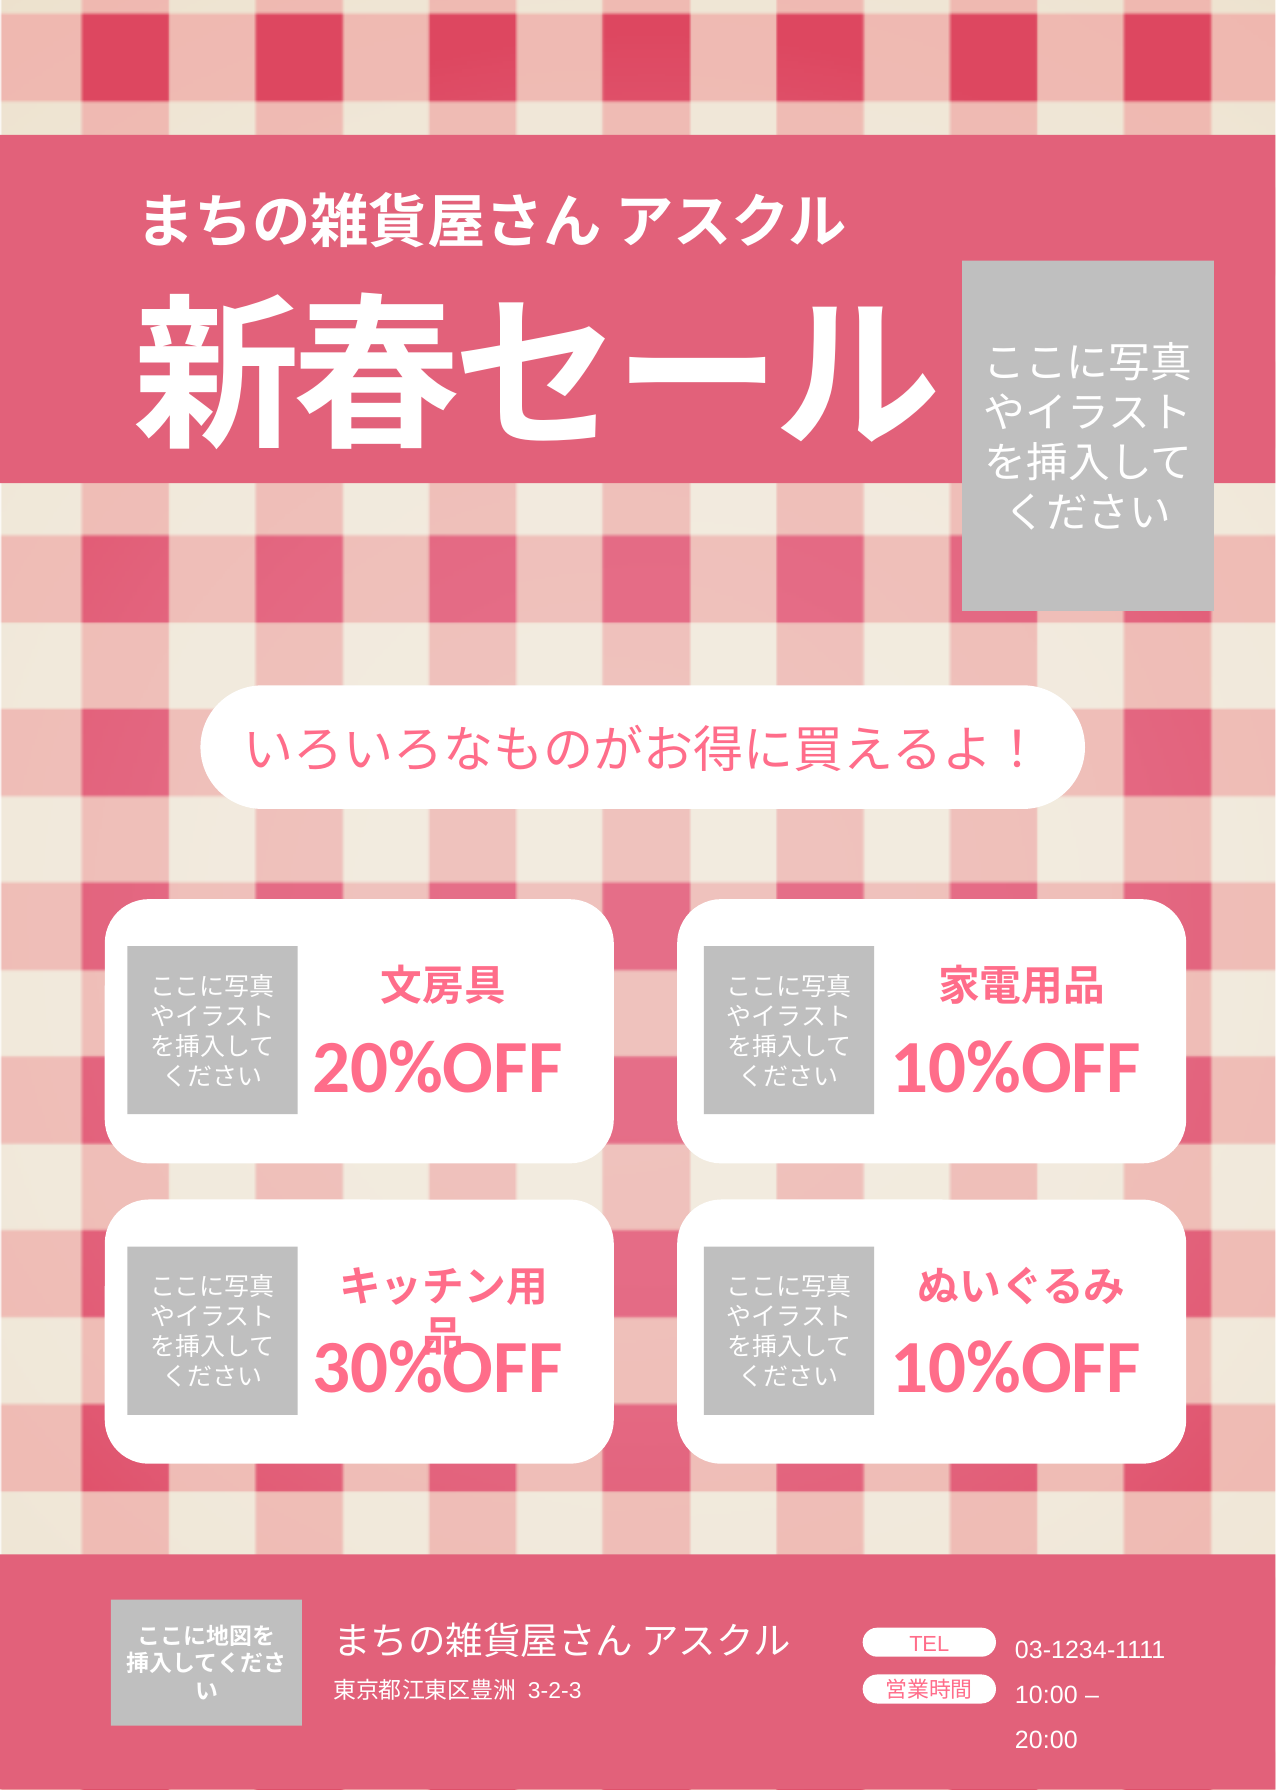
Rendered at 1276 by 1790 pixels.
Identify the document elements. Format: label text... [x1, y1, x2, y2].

text_box まちの雑貨屋さん アスクル [318, 1609, 822, 1668]
text_box [0, 134, 1276, 256]
text_box 東京都江東区豊洲 3-2-3 [318, 1668, 822, 1711]
picture [2, 0, 1276, 134]
text_box まちの雑貨屋さん アスクル [121, 177, 862, 256]
text_box 03-1234-1111 10:00 – 20:00 [1000, 1611, 1182, 1762]
text_box 営業時間 [861, 1673, 998, 1705]
text_box TEL [861, 1626, 998, 1658]
picture [0, 256, 1276, 1553]
text_box ここに地図を 挿入してください [110, 1599, 303, 1727]
text_box [0, 1553, 1276, 1790]
